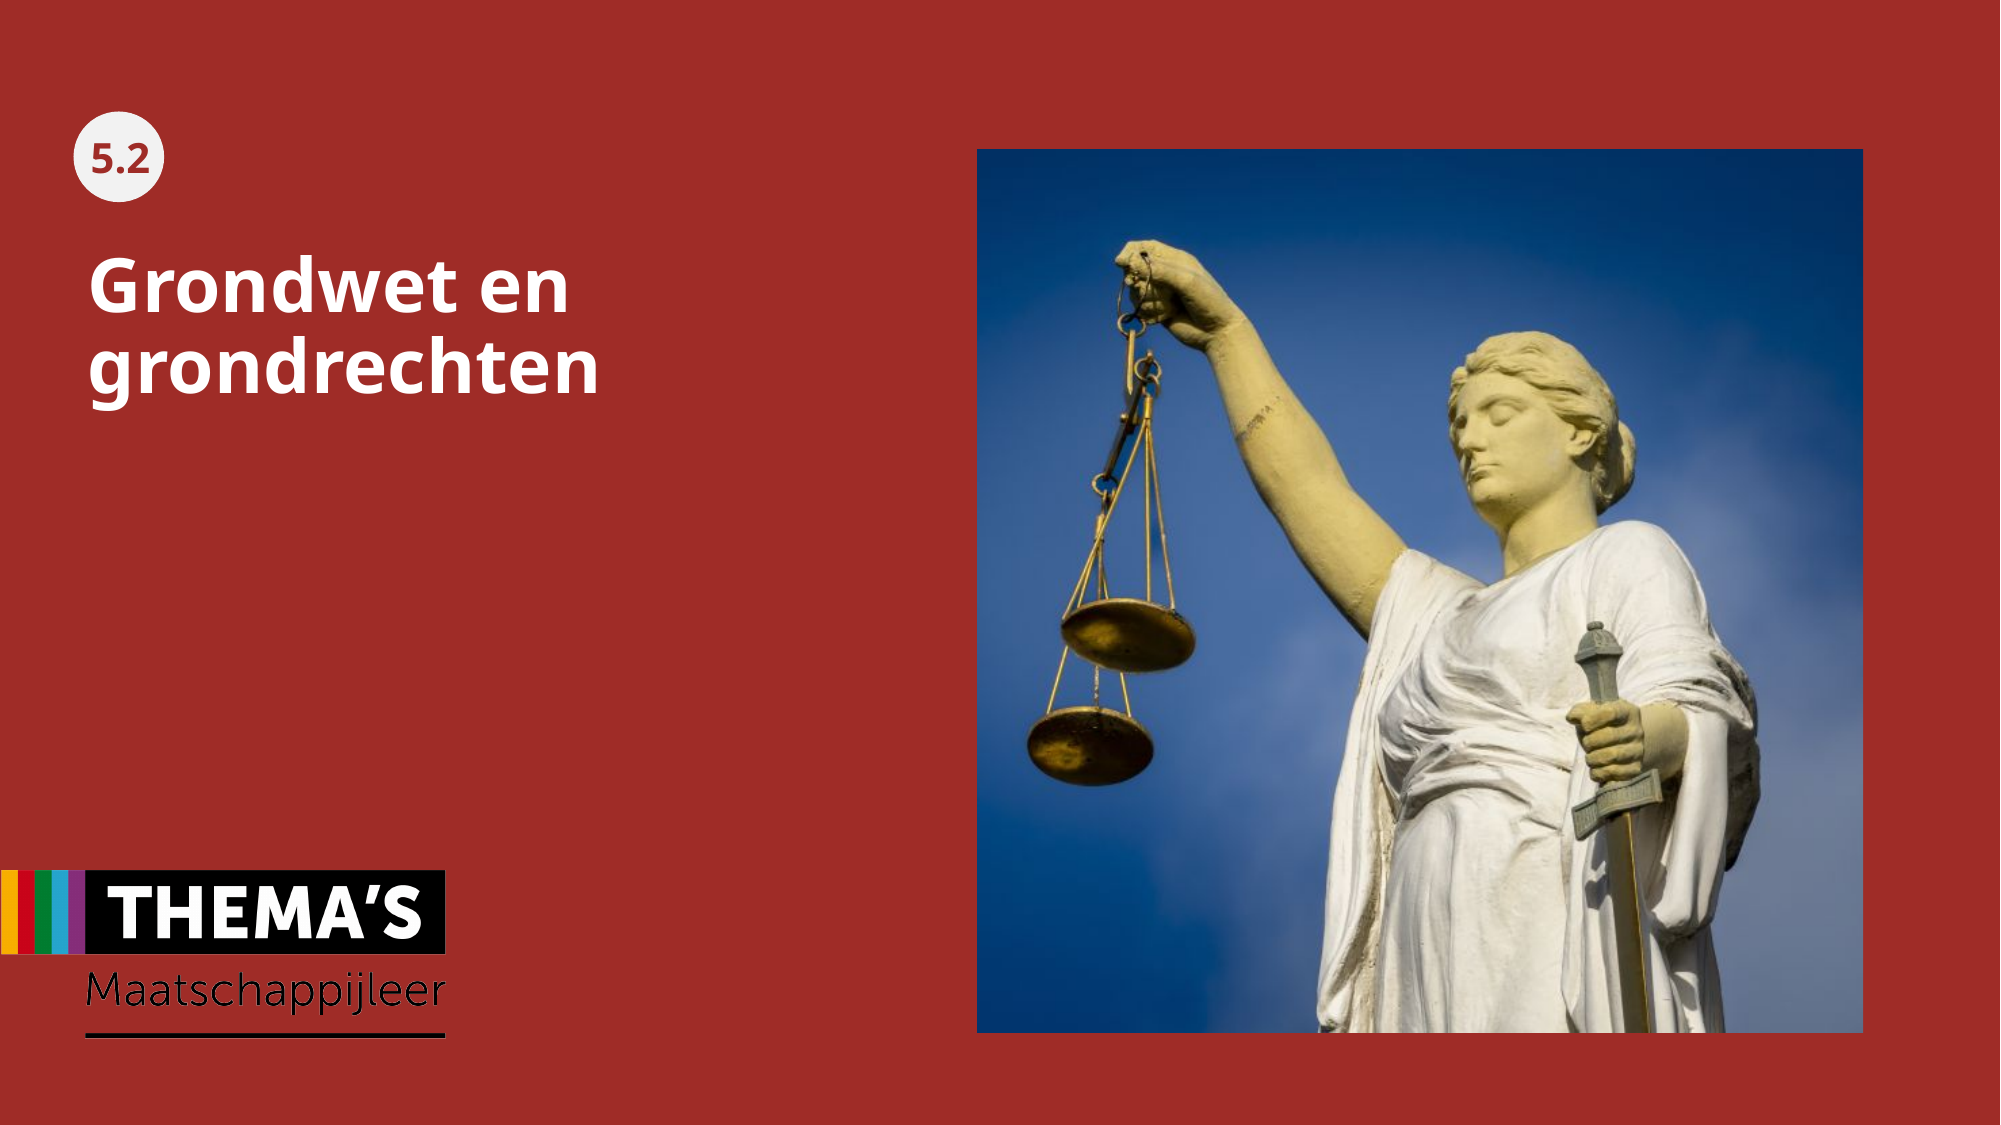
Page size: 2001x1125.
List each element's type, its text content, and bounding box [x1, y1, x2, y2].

picture [977, 149, 1864, 1036]
list Grondwet en grondrechten [72, 240, 928, 769]
picture [0, 786, 474, 1125]
title 5.2 [71, 102, 170, 190]
